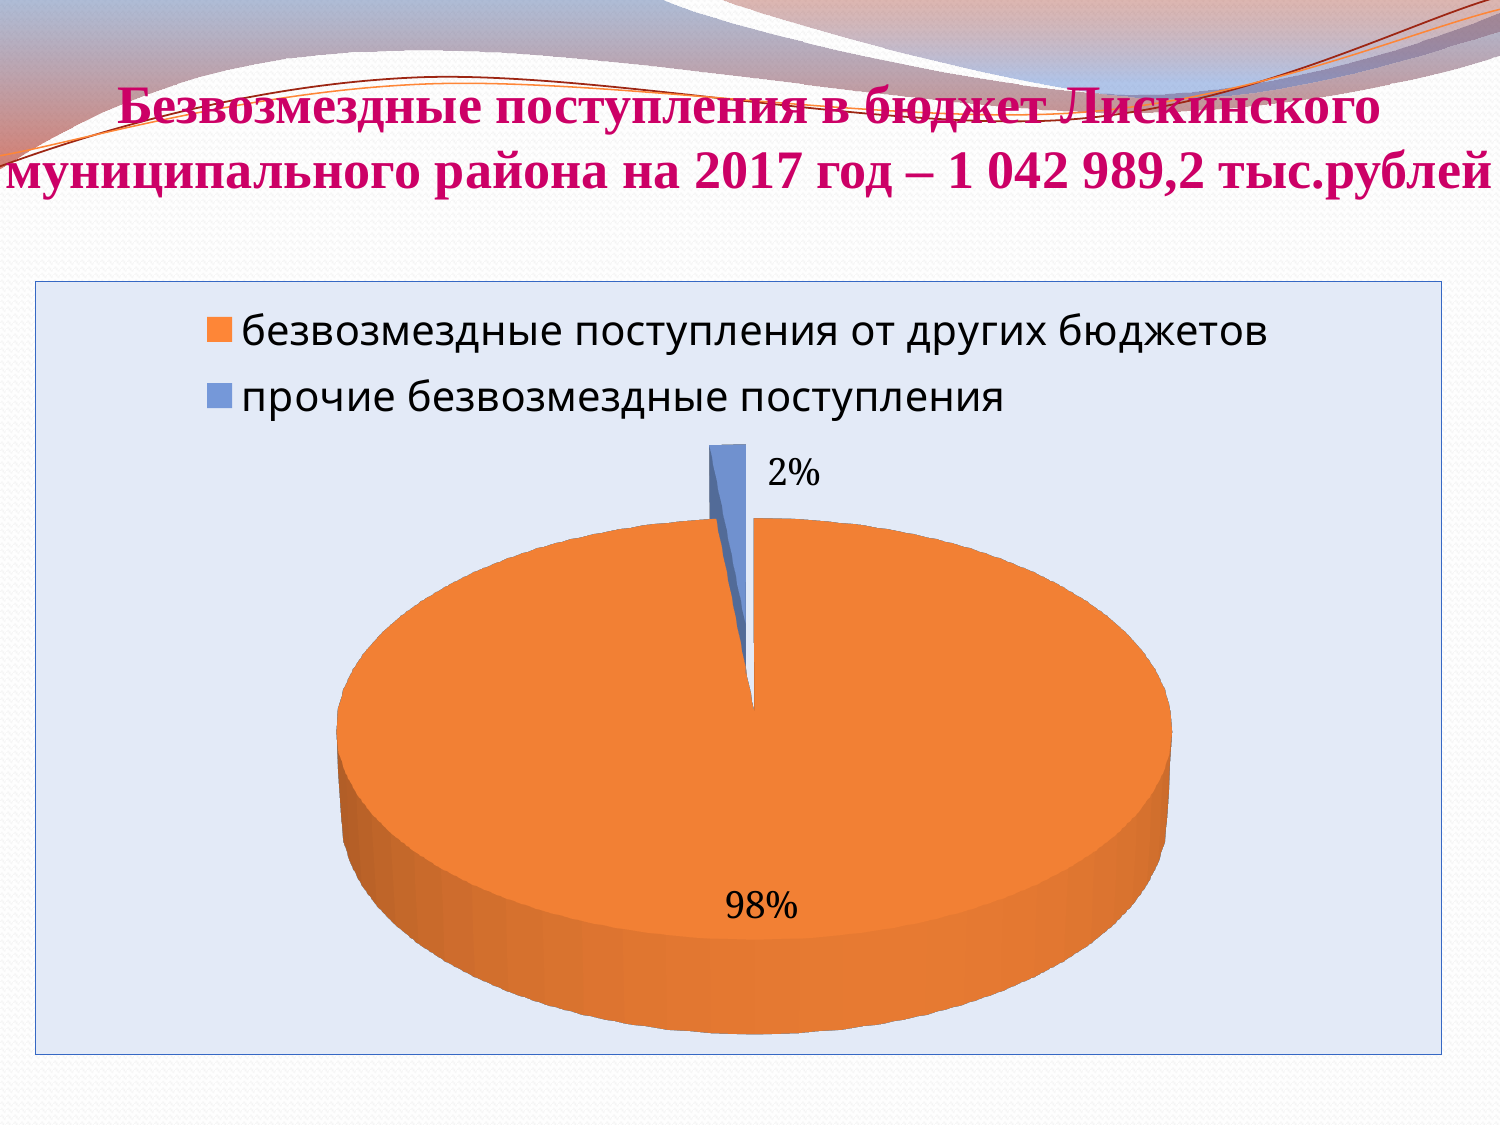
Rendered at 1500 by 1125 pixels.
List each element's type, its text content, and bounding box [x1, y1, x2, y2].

chart [34, 280, 1442, 1055]
title Безвозмездные поступления в бюджет Лискинского муниципального района на 2017 год – 1 042 989,2 тыс.рублей [0, 35, 1500, 200]
